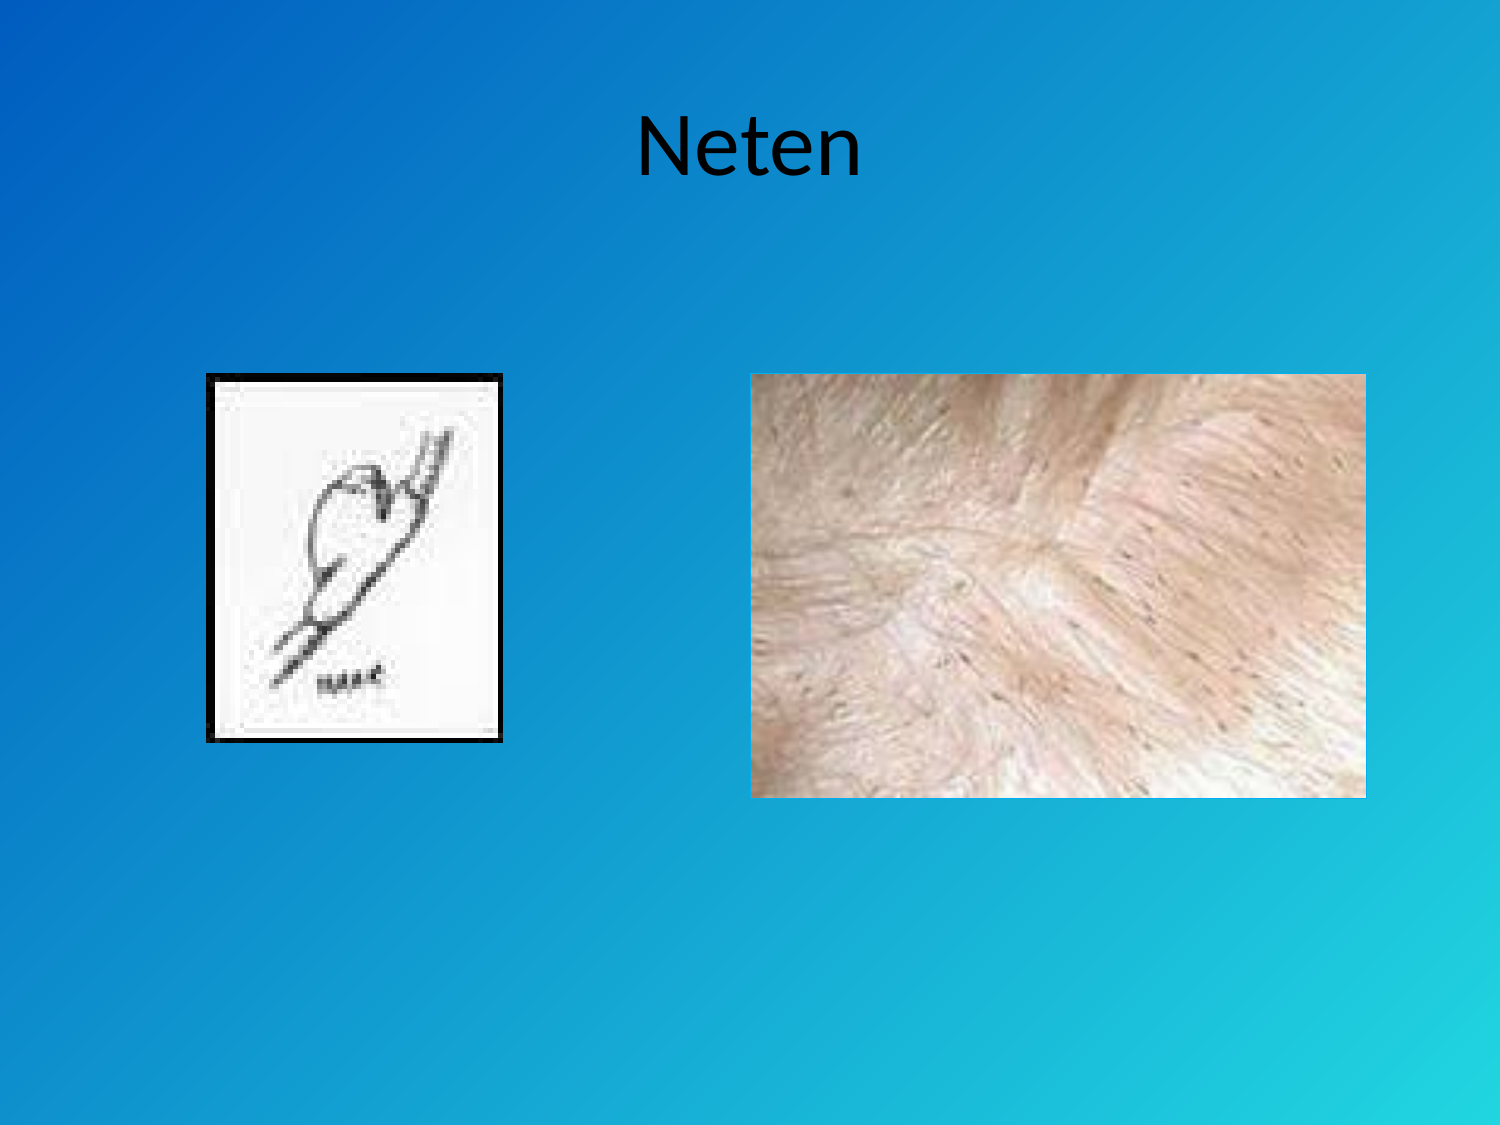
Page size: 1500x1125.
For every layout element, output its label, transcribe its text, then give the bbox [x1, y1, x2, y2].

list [206, 373, 503, 743]
picture [752, 375, 1365, 797]
title Neten [75, 45, 1425, 233]
